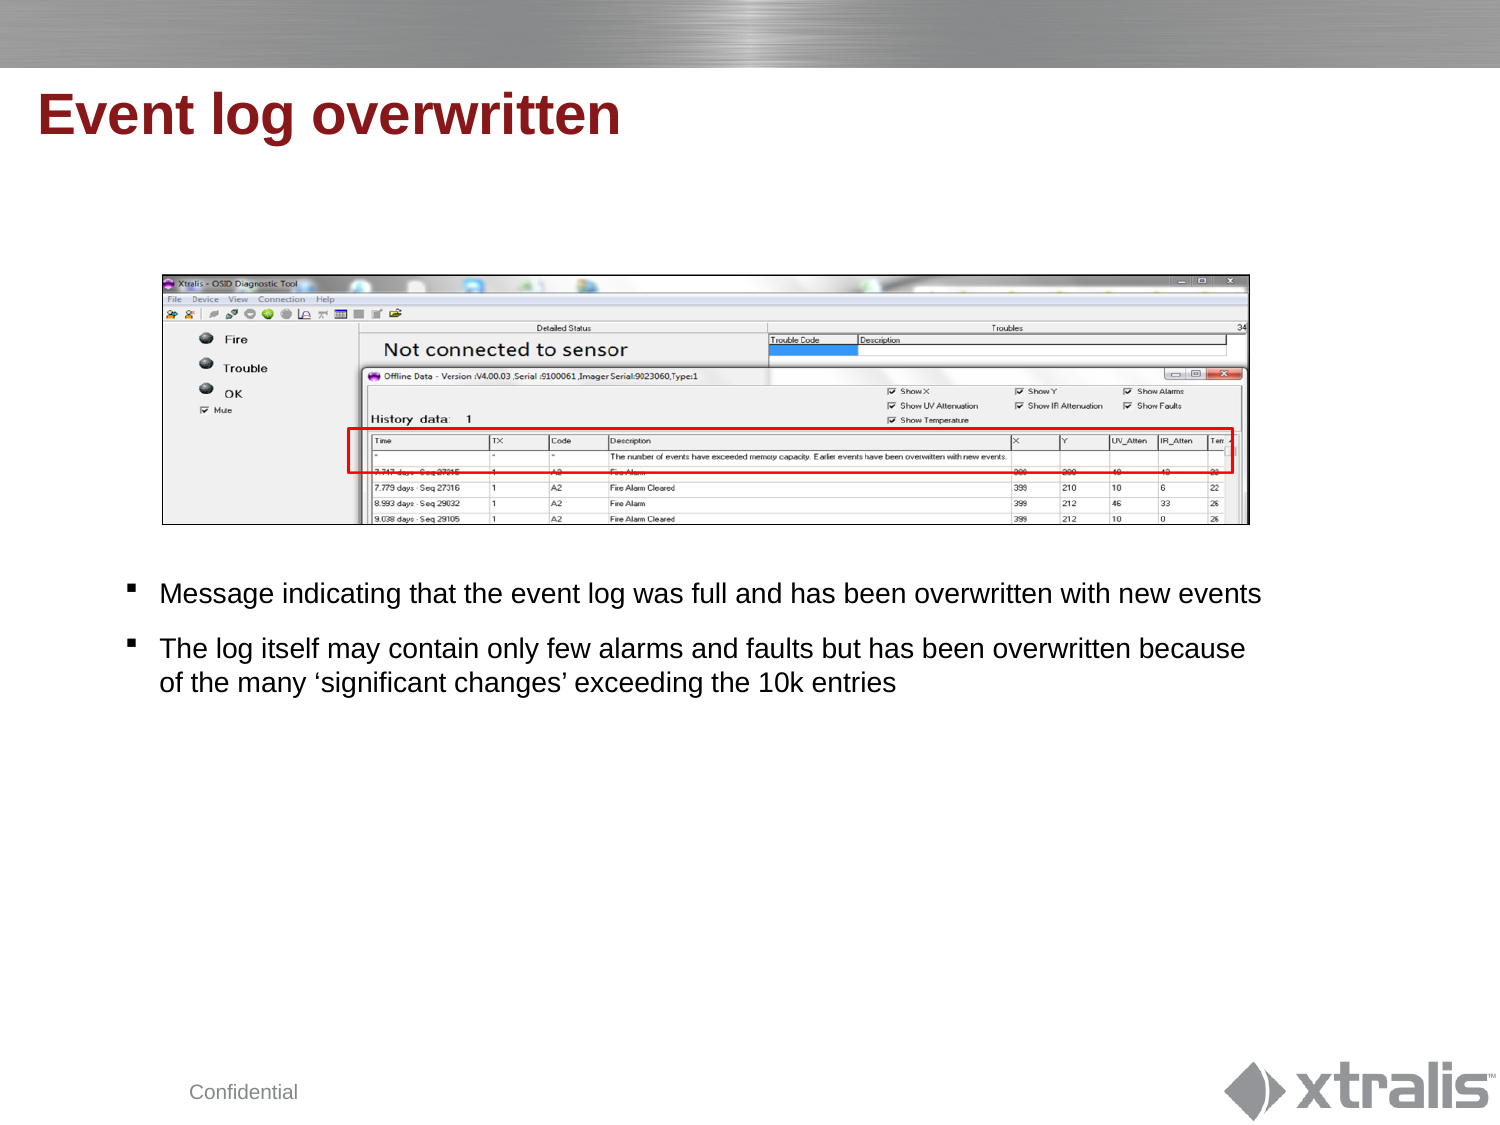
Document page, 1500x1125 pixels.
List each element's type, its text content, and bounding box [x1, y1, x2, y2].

list Message indicating that the event log was full and has been overwritten with new events The log itself may contain only few alarms and faults but has been overwritten because of the many ‘significant changes’ exceeding the 10k entries [125, 575, 1263, 738]
title Event log overwritten [37, 87, 1463, 200]
picture [162, 274, 1251, 526]
picture [1218, 1057, 1500, 1125]
picture [0, 0, 1500, 68]
footer Confidential [0, 1057, 488, 1125]
